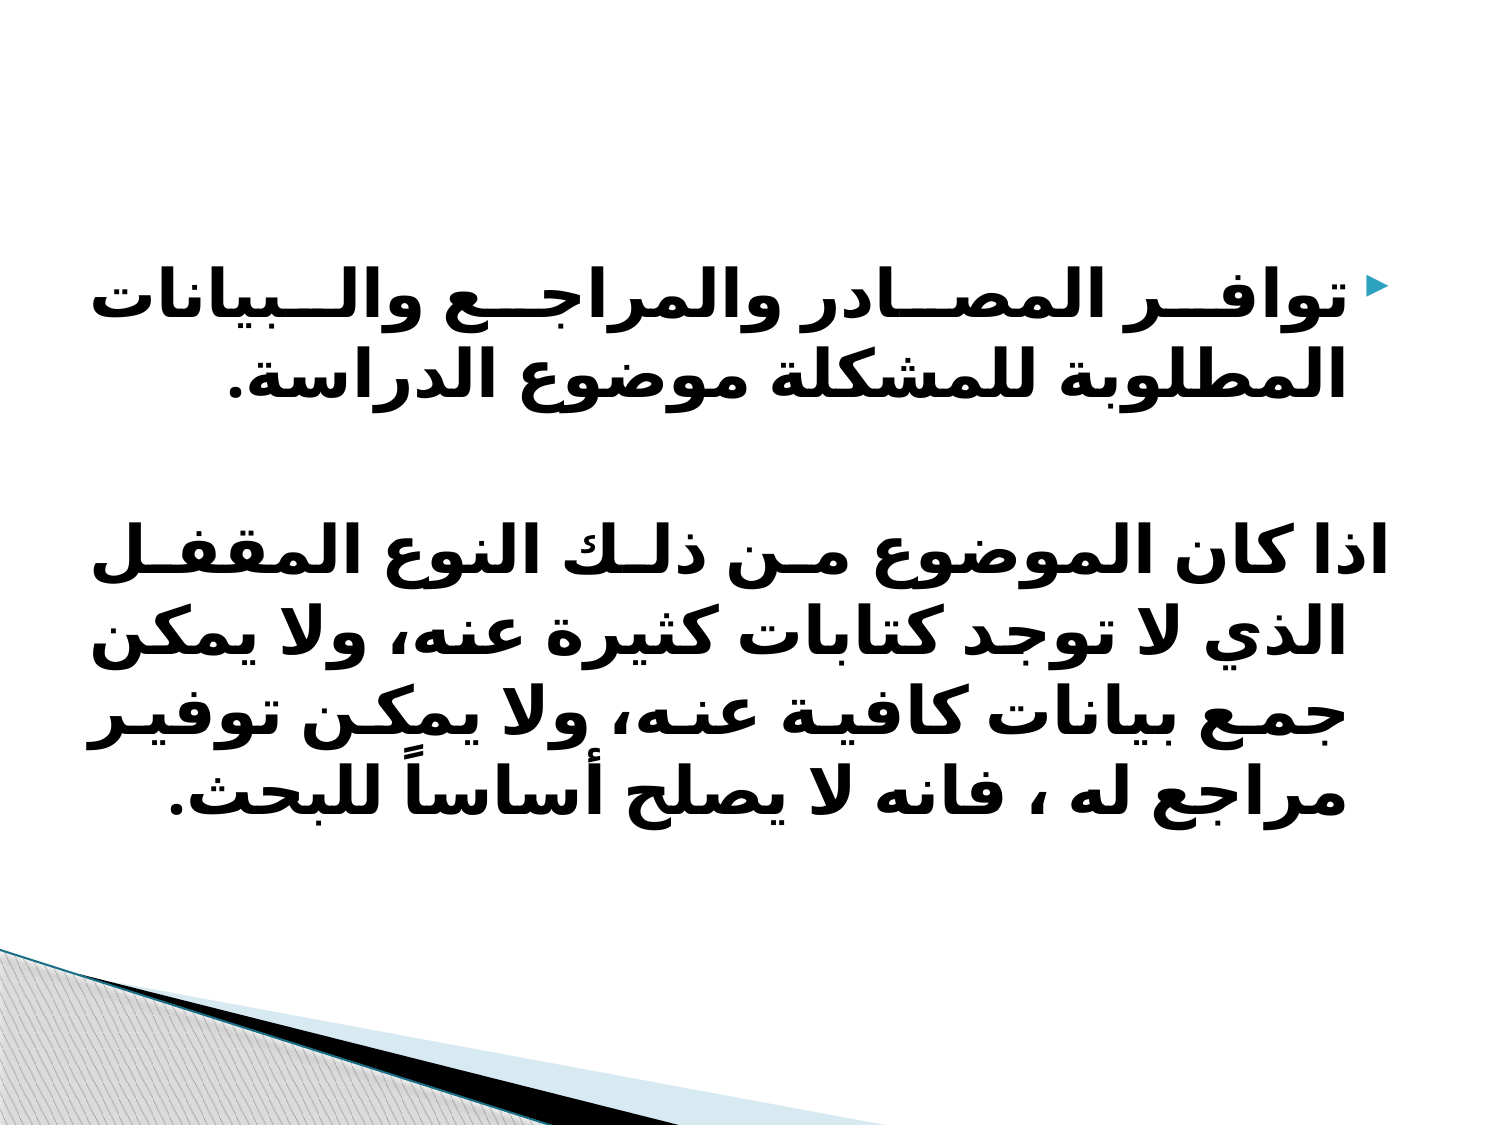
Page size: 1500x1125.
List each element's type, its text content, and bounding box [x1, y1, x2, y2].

list توافر المصادر والمراجع والبيانات المطلوبة للمشكلة موضوع الدراسة. اذا كان الموضوع من ذلك النوع المقفل الذي لا توجد كتابات كثيرة عنه، ولا يمكن جمع بيانات كافية عنه، ولا يمكن توفير مراجع له ، فانه لا يصلح أساساً للبحث. [75, 243, 1425, 986]
